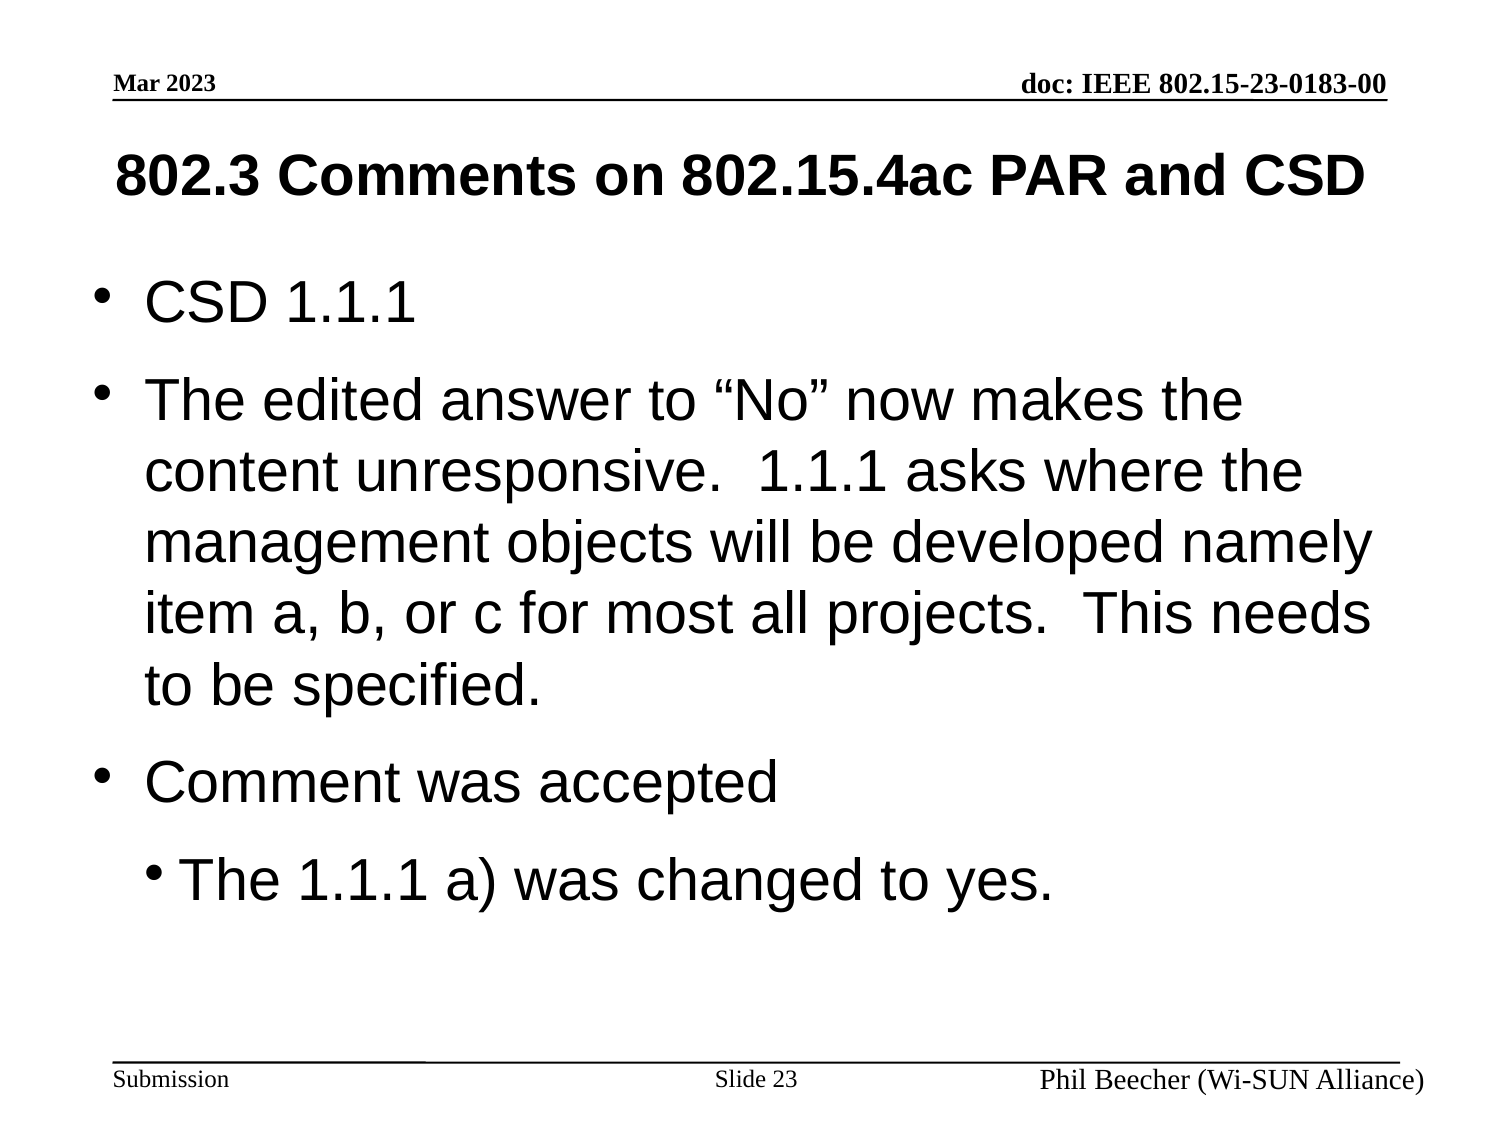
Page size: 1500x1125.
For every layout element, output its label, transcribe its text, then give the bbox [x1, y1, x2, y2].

text_box CSD 1.1.1 The edited answer to “No” now makes the content unresponsive. 1.1.1 asks where the management objects will be developed namely item a, b, or c for most all projects. This needs to be specified. Comment was accepted The 1.1.1 a) was changed to yes. [74, 263, 1425, 916]
text_box Slide 23 [675, 1062, 838, 1093]
text_box 802.3 Comments on 802.15.4ac PAR and CSD [74, 112, 1425, 233]
